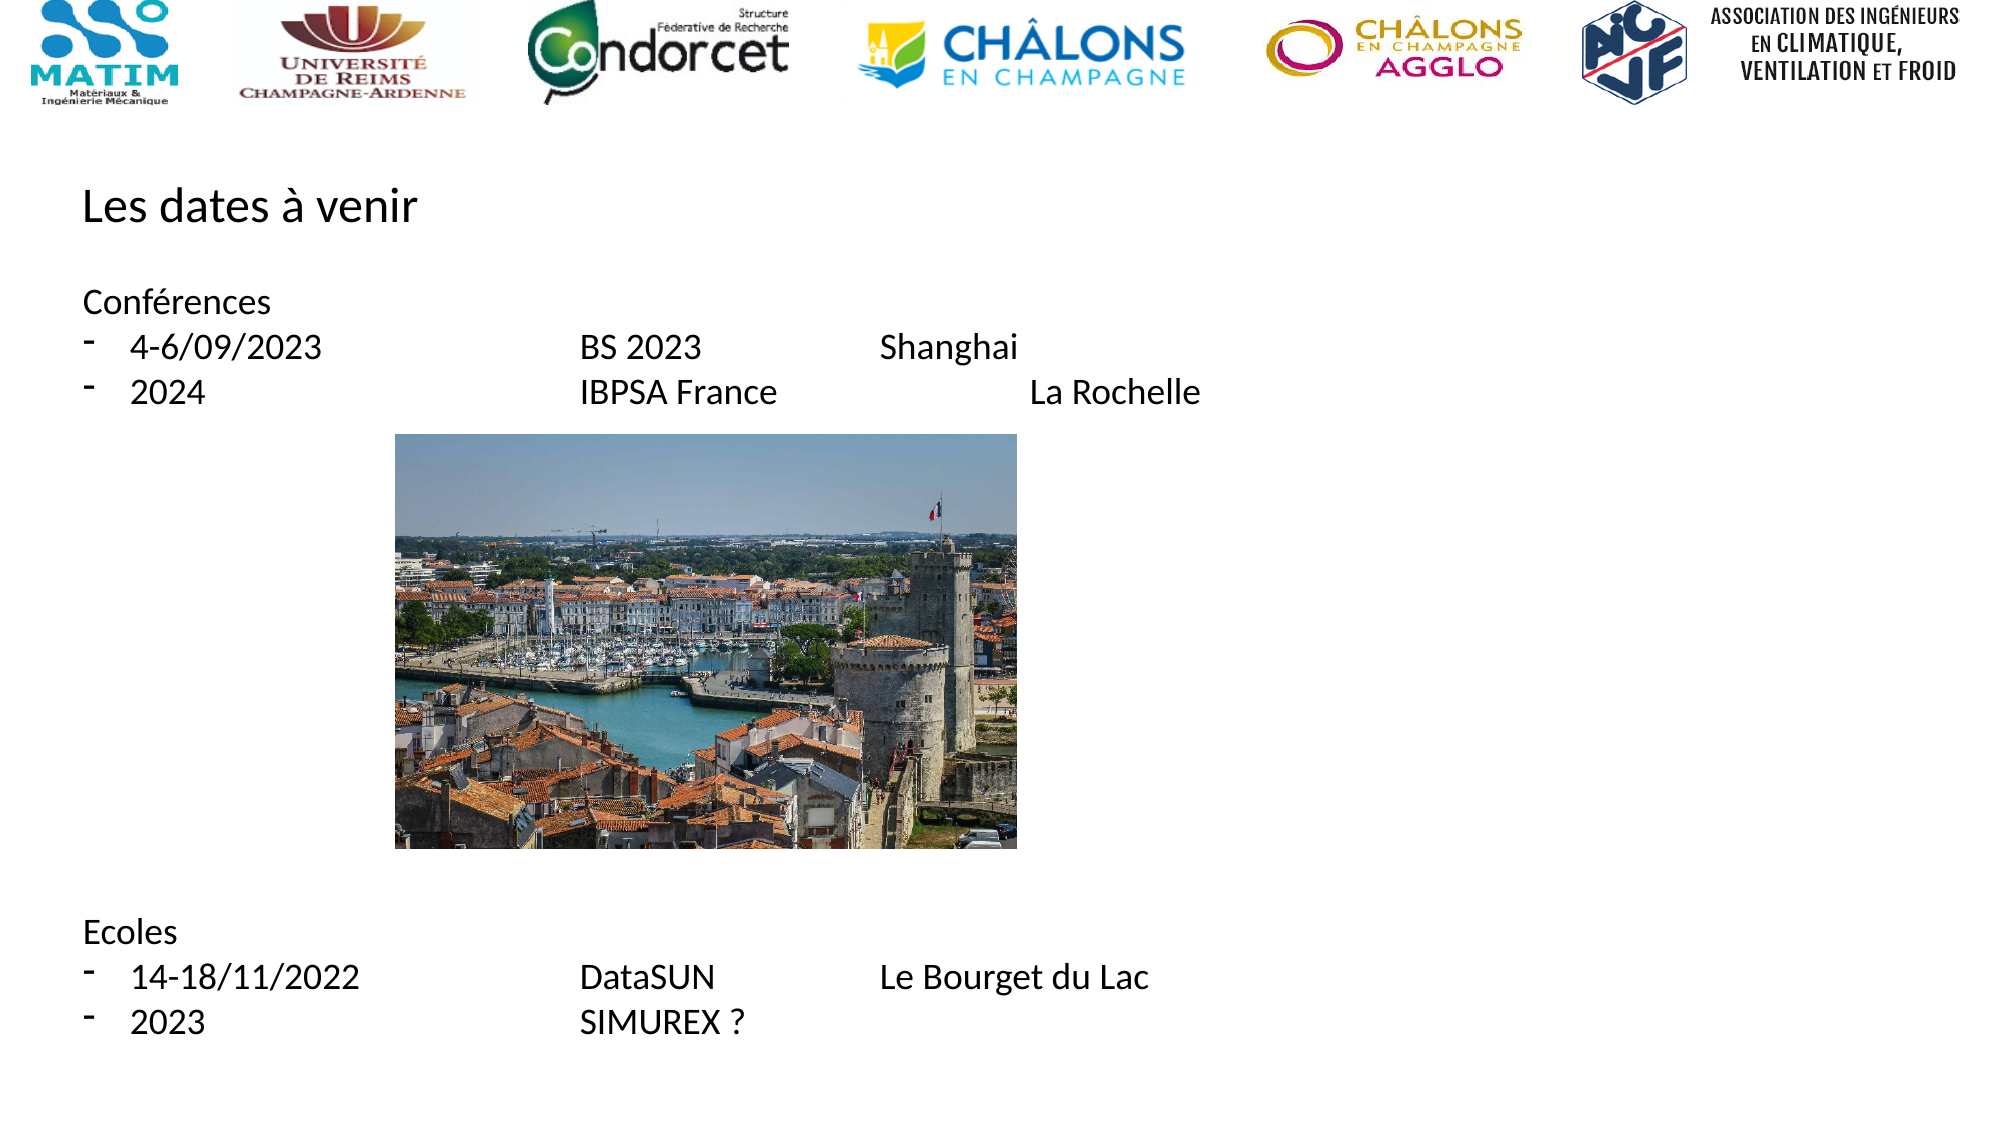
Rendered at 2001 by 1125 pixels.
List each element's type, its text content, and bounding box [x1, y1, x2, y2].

picture [230, 0, 476, 105]
picture [1262, 0, 1528, 105]
text_box Les dates à venir Conférences 4-6/09/2023 BS 2023 Shanghai 2024 IBPSA France La Rochelle Ecoles 14-18/11/2022 DataSUN Le Bourget du Lac 2023 SIMUREX ? [68, 164, 1217, 1050]
picture [841, 0, 1210, 105]
picture [528, 0, 789, 105]
picture [395, 434, 1017, 849]
picture [1581, 0, 1960, 105]
picture [31, 0, 178, 105]
